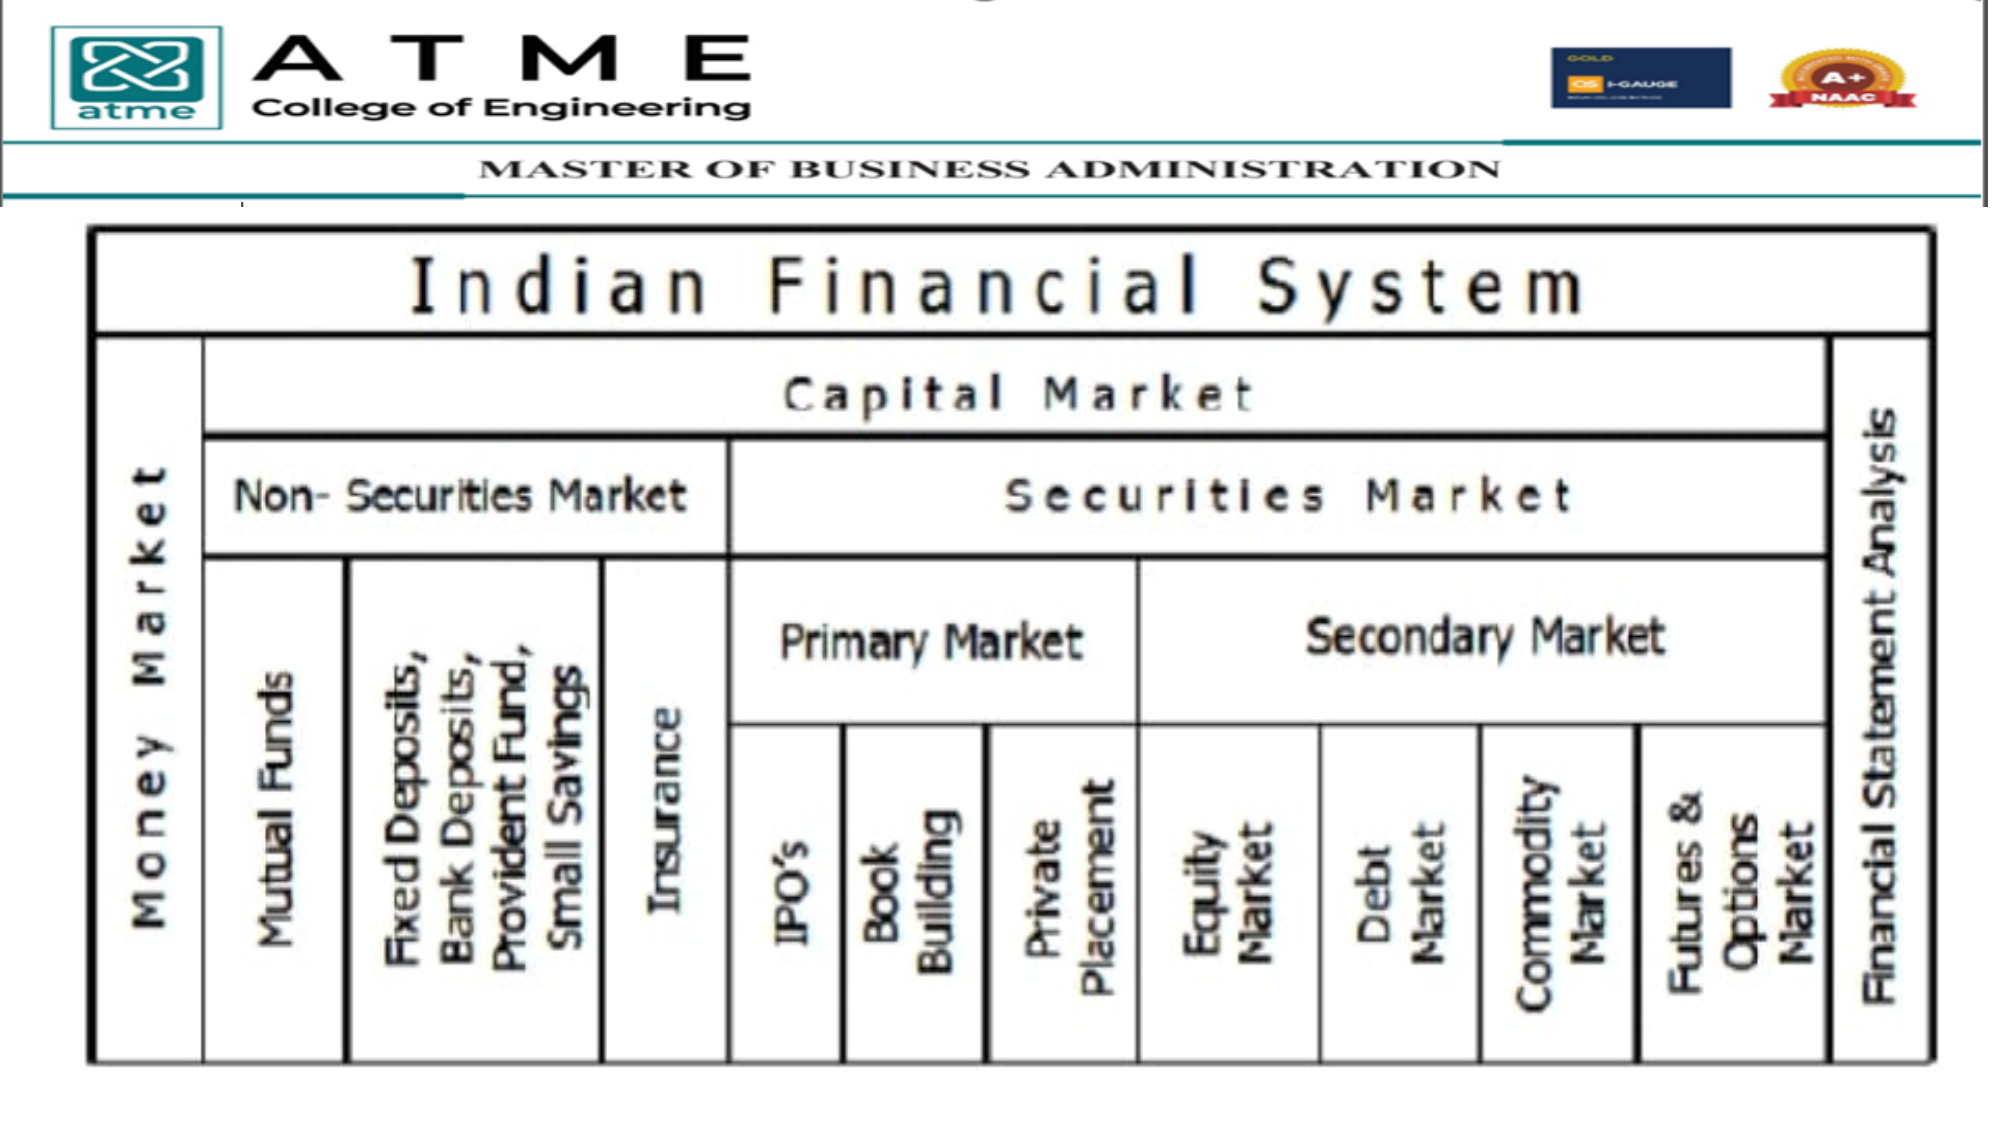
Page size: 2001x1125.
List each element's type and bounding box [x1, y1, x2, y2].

list [75, 216, 1945, 1073]
picture [0, 0, 1988, 207]
